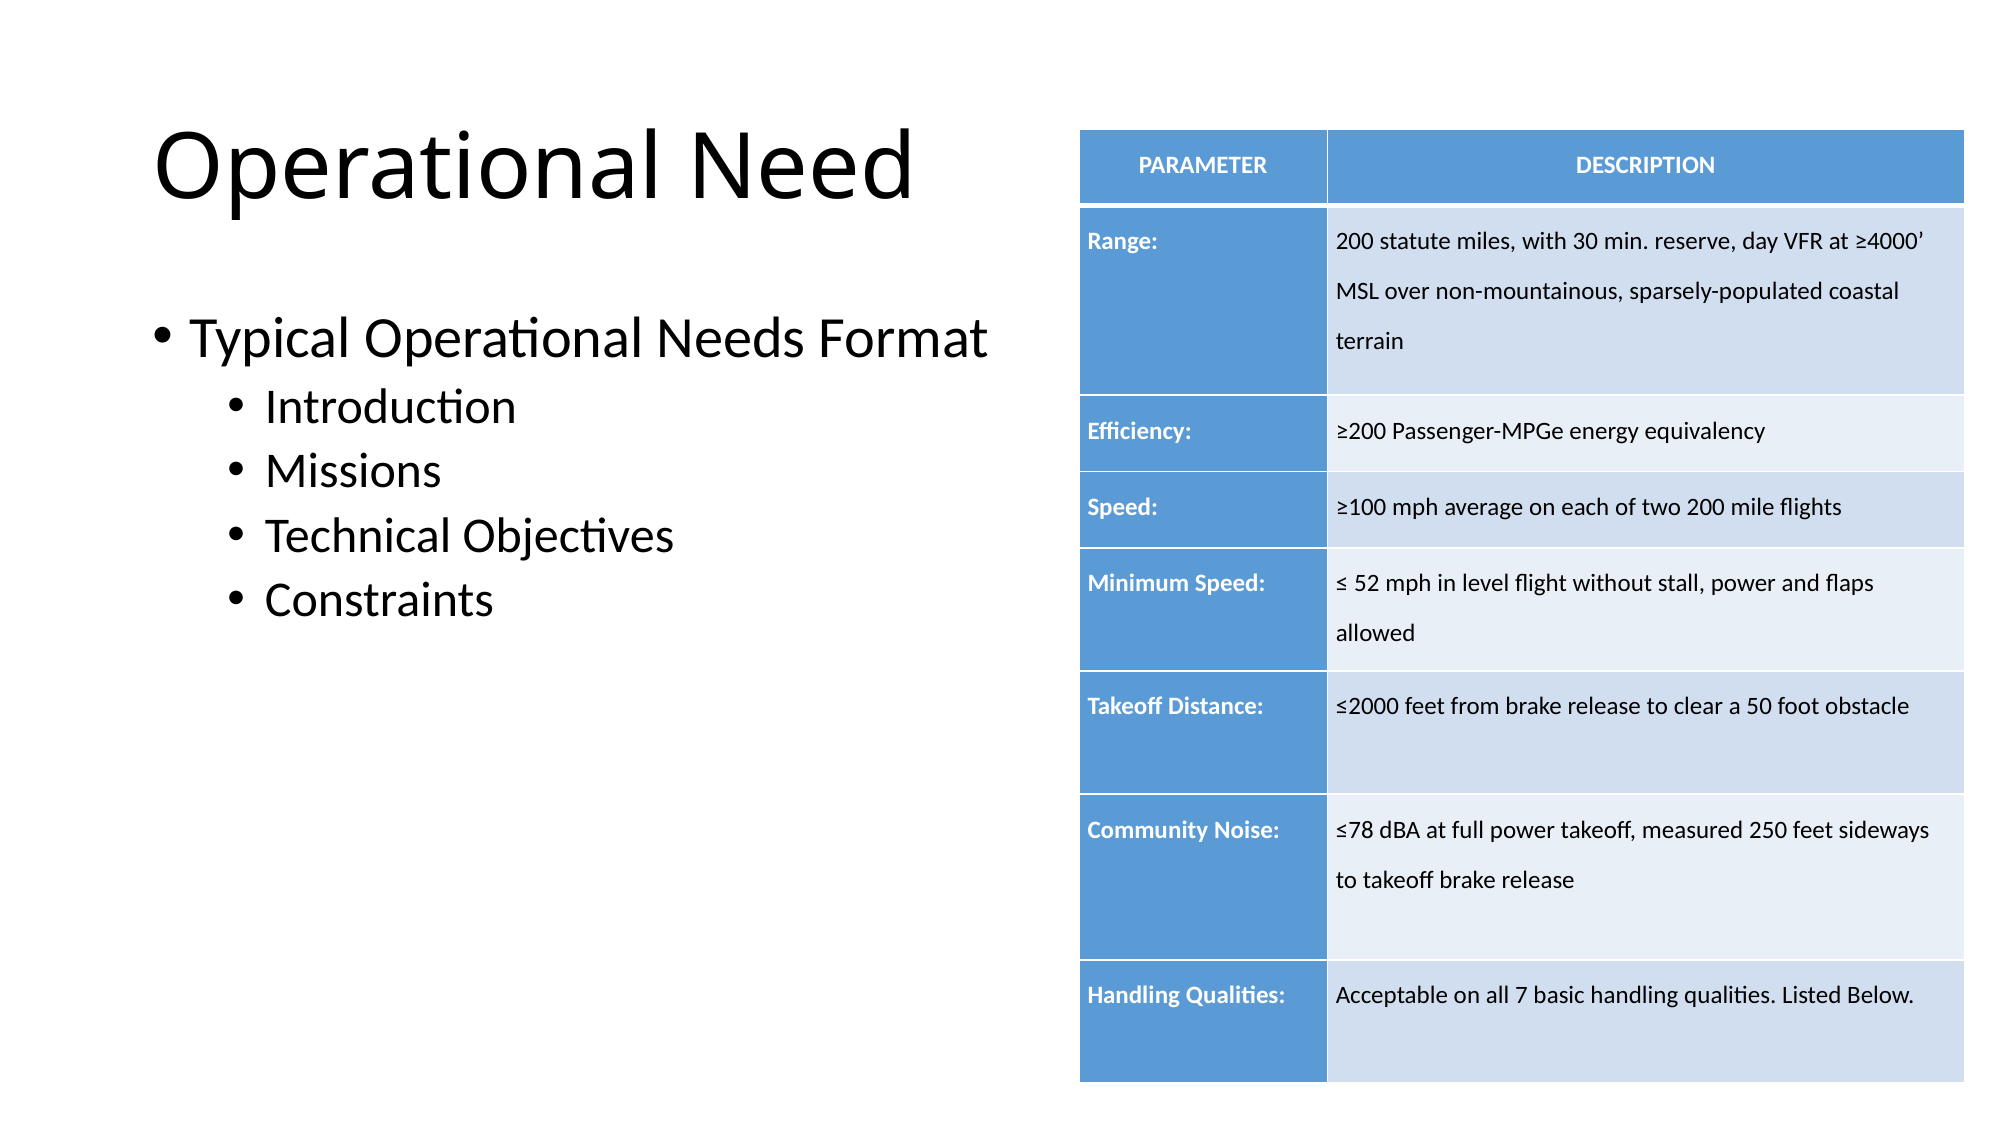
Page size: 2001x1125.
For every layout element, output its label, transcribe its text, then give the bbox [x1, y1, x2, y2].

table_cell Acceptable on all 7 basic handling qualities. Listed Below. [1328, 961, 1964, 1082]
table_cell Takeoff Distance: [1080, 672, 1327, 793]
table_cell ≤2000 feet from brake release to clear a 50 foot obstacle [1328, 672, 1964, 793]
table_cell Community Noise: [1080, 795, 1327, 959]
table_cell Range: [1080, 208, 1327, 394]
table_header PARAMETER [1080, 130, 1327, 203]
table_cell 200 statute miles, with 30 min. reserve, day VFR at ≥4000’ MSL over non-mountainous, sparsely-populated coastal terrain [1328, 208, 1964, 394]
list Typical Operational Needs Format Introduction Missions Technical Objectives Constraints [137, 299, 1078, 1014]
table_cell ≤ 52 mph in level flight without stall, power and flaps allowed [1328, 549, 1964, 670]
table_cell Speed: [1080, 472, 1327, 547]
table_cell Minimum Speed: [1080, 549, 1327, 670]
table_cell Efficiency: [1080, 396, 1327, 471]
table_header DESCRIPTION [1328, 130, 1964, 203]
table_cell Handling Qualities: [1080, 961, 1327, 1082]
title Operational Need [137, 59, 1863, 278]
table_cell ≤78 dBA at full power takeoff, measured 250 feet sideways to takeoff brake release [1328, 795, 1964, 959]
table_cell ≥200 Passenger-MPGe energy equivalency [1328, 396, 1964, 471]
table_cell ≥100 mph average on each of two 200 mile flights [1328, 472, 1964, 547]
